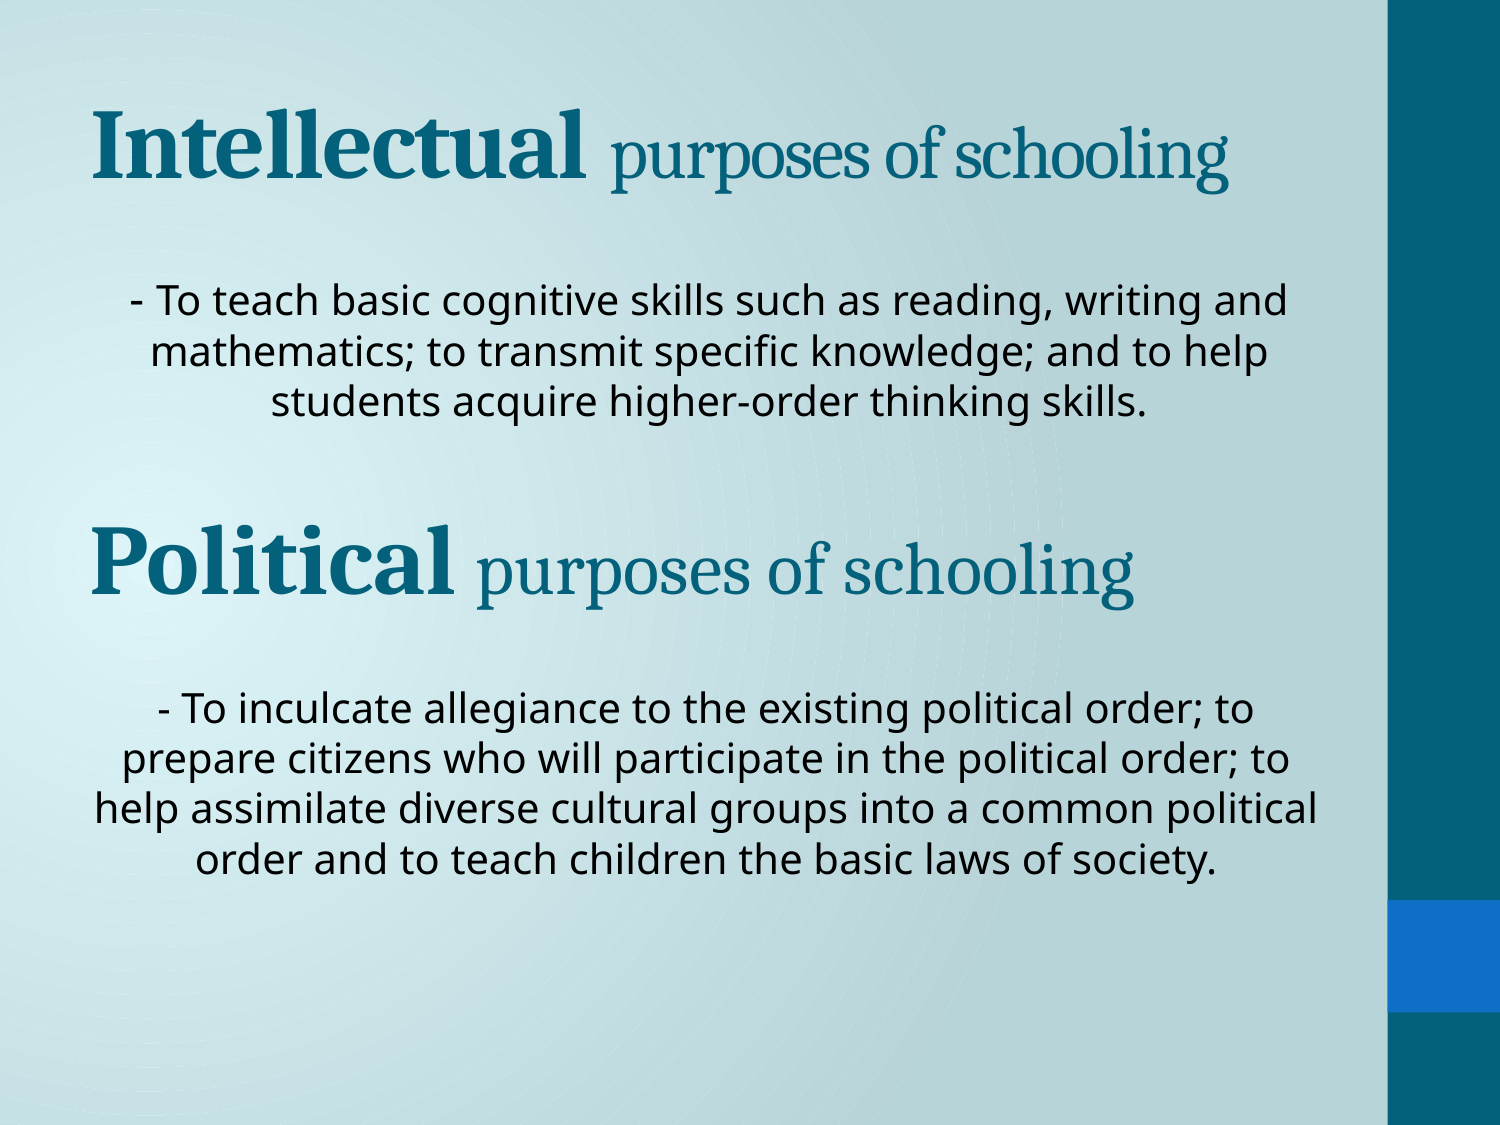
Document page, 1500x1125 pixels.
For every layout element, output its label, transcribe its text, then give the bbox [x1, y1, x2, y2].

text_box Political purposes of schooling [74, 487, 1338, 623]
list - To teach basic cognitive skills such as reading, writing and mathematics; to transmit specific knowledge; and to help students acquire higher-order thinking skills. [75, 262, 1325, 450]
text_box - To inculcate allegiance to the existing political order; to prepare citizens who will participate in the political order; to help assimilate diverse cultural groups into a common political order and to teach children the basic laws of society. [74, 674, 1338, 890]
title Intellectual purposes of schooling [75, 45, 1325, 233]
